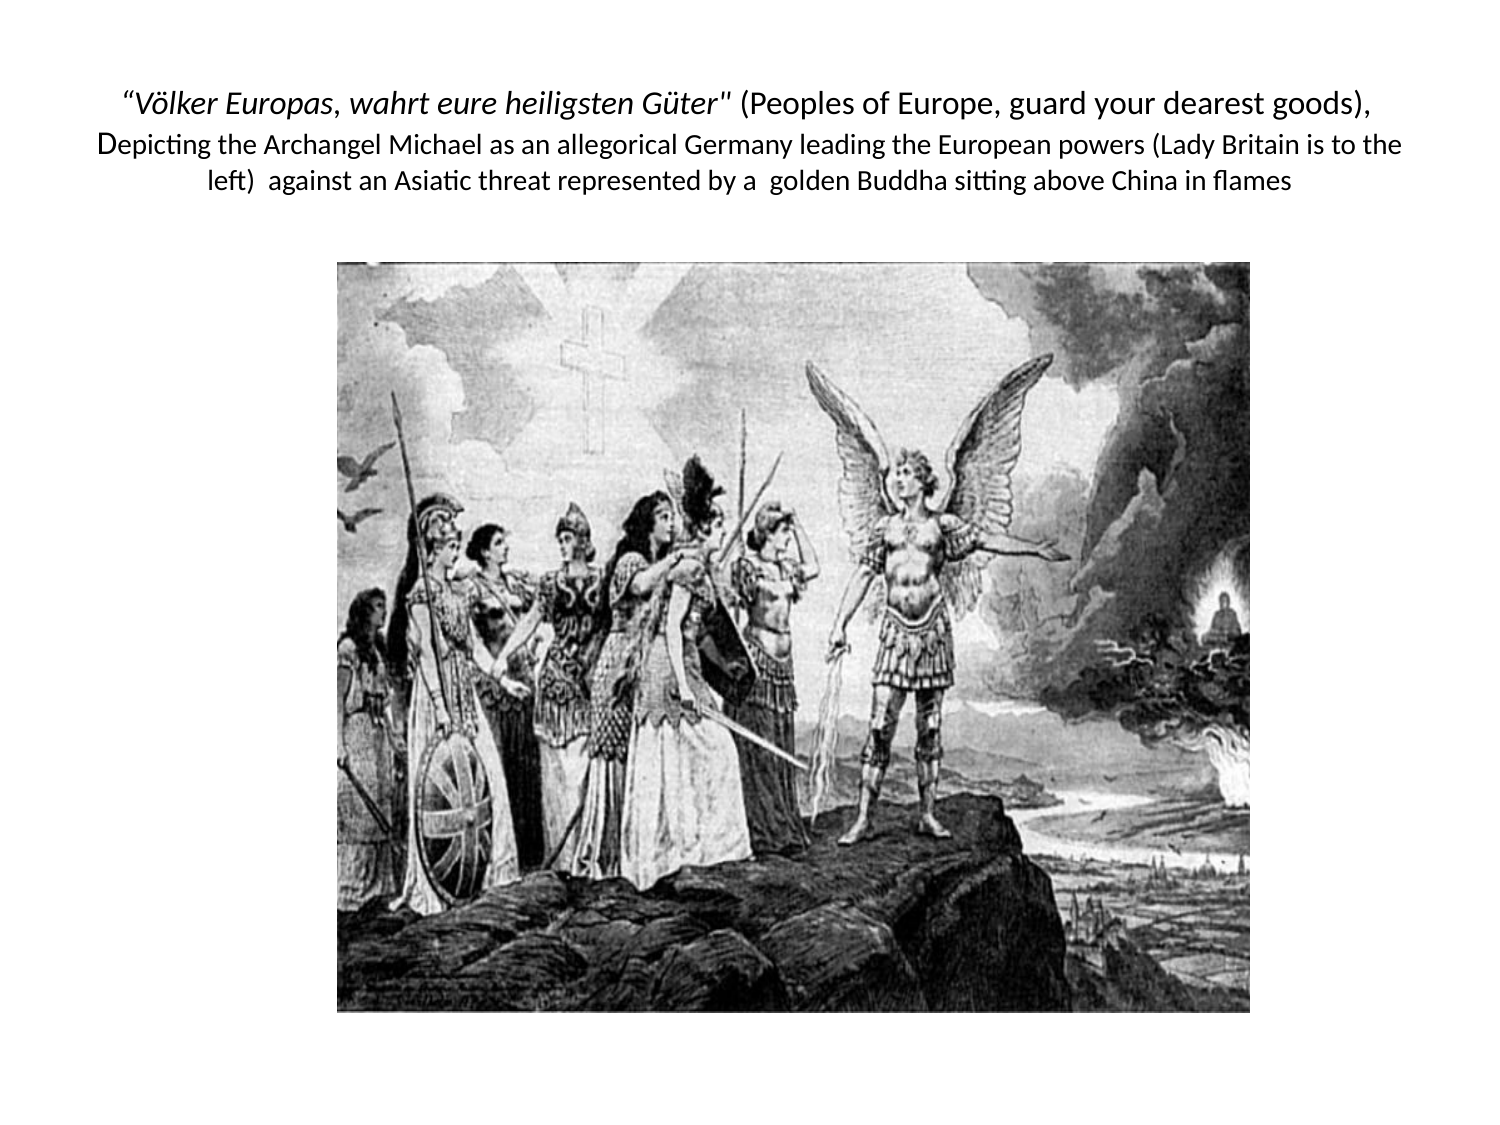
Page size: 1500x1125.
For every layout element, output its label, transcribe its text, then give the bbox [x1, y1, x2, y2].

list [337, 262, 1251, 1013]
title “Völker Europas, wahrt eure heiligsten Güter" (Peoples of Europe, guard your dearest goods), Depicting the Archangel Michael as an allegorical Germany leading the European powers (Lady Britain is to the left) against an Asiatic threat represented by a golden Buddha sitting above China in flames [75, 45, 1425, 233]
